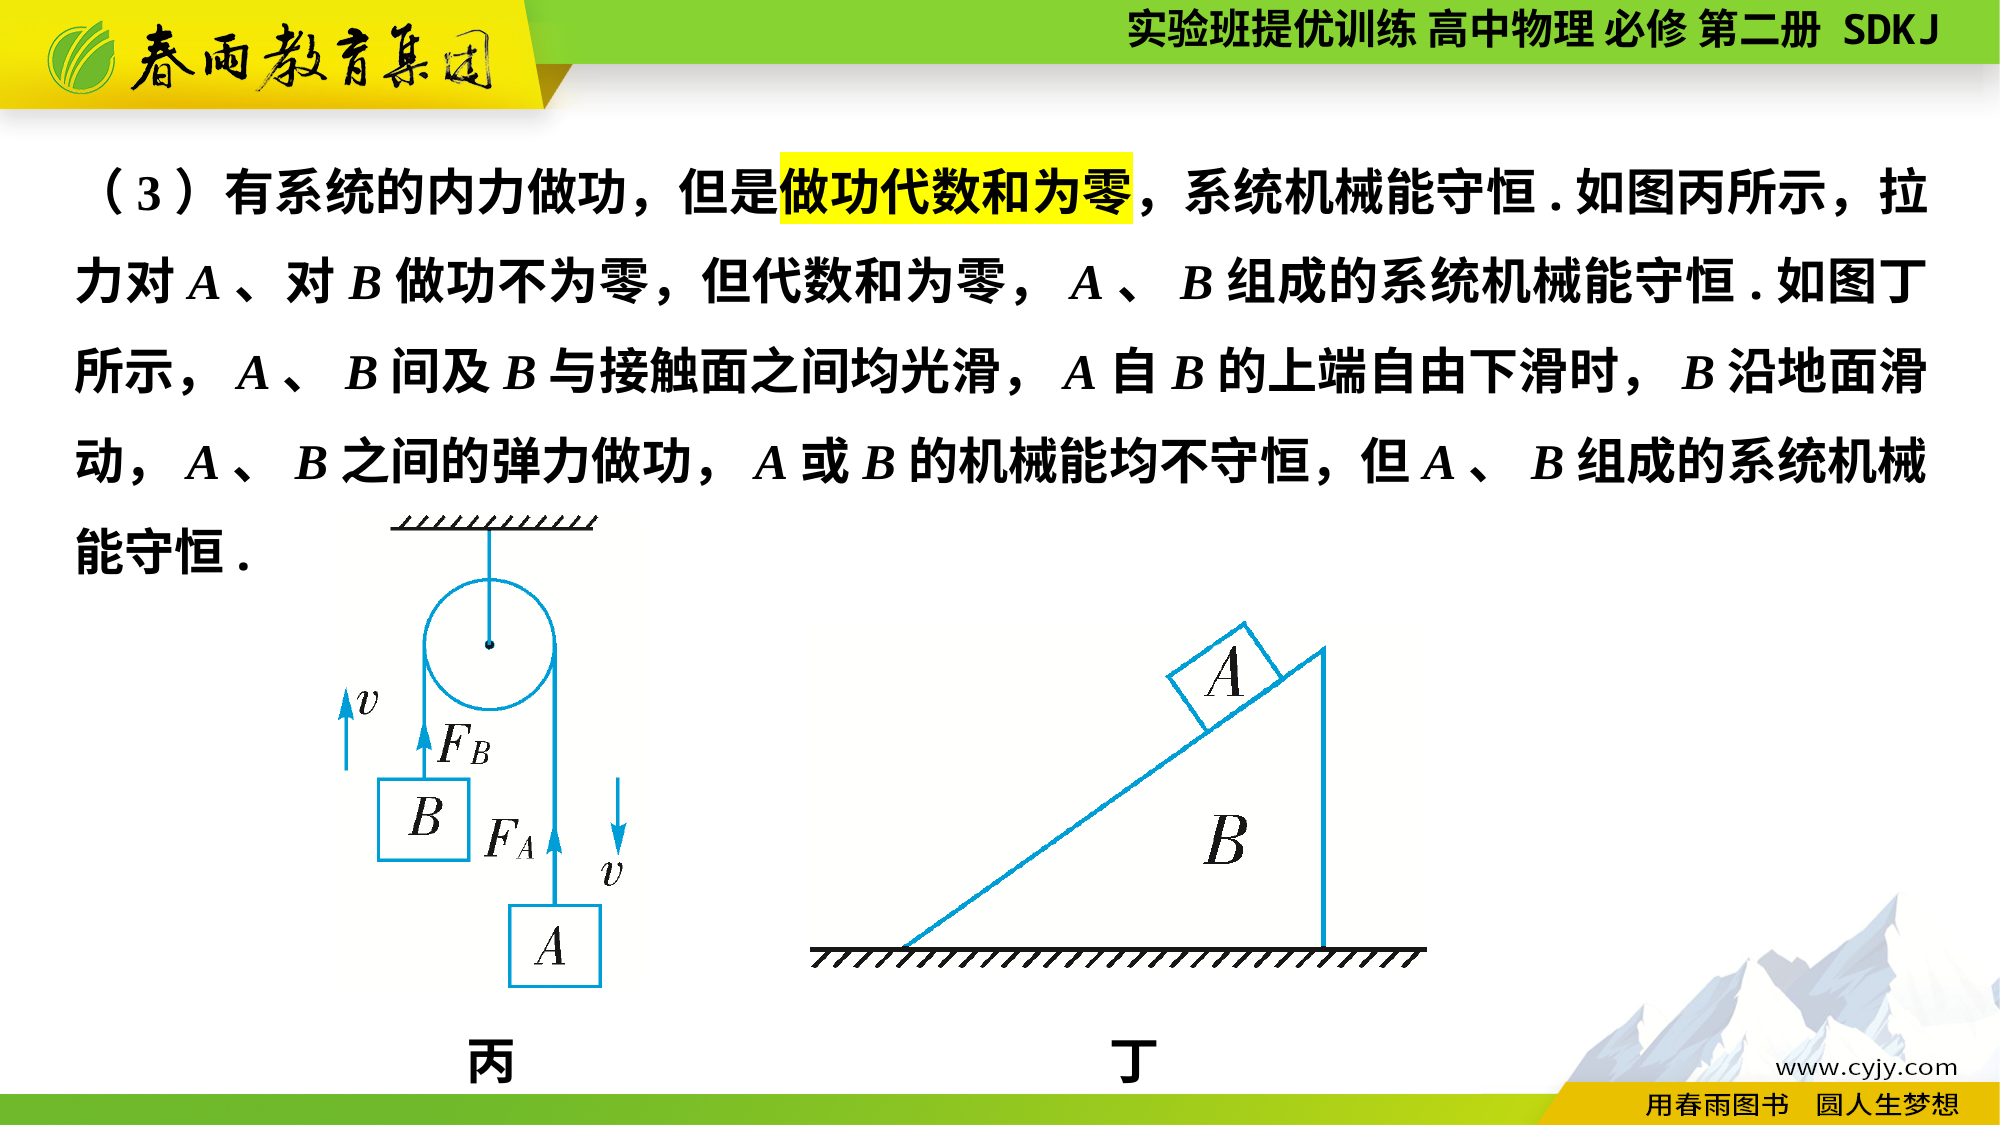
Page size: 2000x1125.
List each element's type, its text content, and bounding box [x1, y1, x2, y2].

text_box 丙 [451, 996, 532, 1097]
picture [0, 0, 2000, 1125]
list （3）有系统的内力做功，但是做功代数和为零，系统机械能守恒.如图丙所示，拉力对A、对B做功不为零，但代数和为零，A、B组成的系统机械能守恒.如图丁所示，A、B间及B与接触面之间均光滑，A自B的上端自由下滑时，B沿地面滑动，A、B之间的弹力做功，A或B的机械能均不守恒，但A、B组成的系统机械能守恒. [59, 122, 1944, 490]
text_box 丁 [1094, 992, 1175, 1098]
